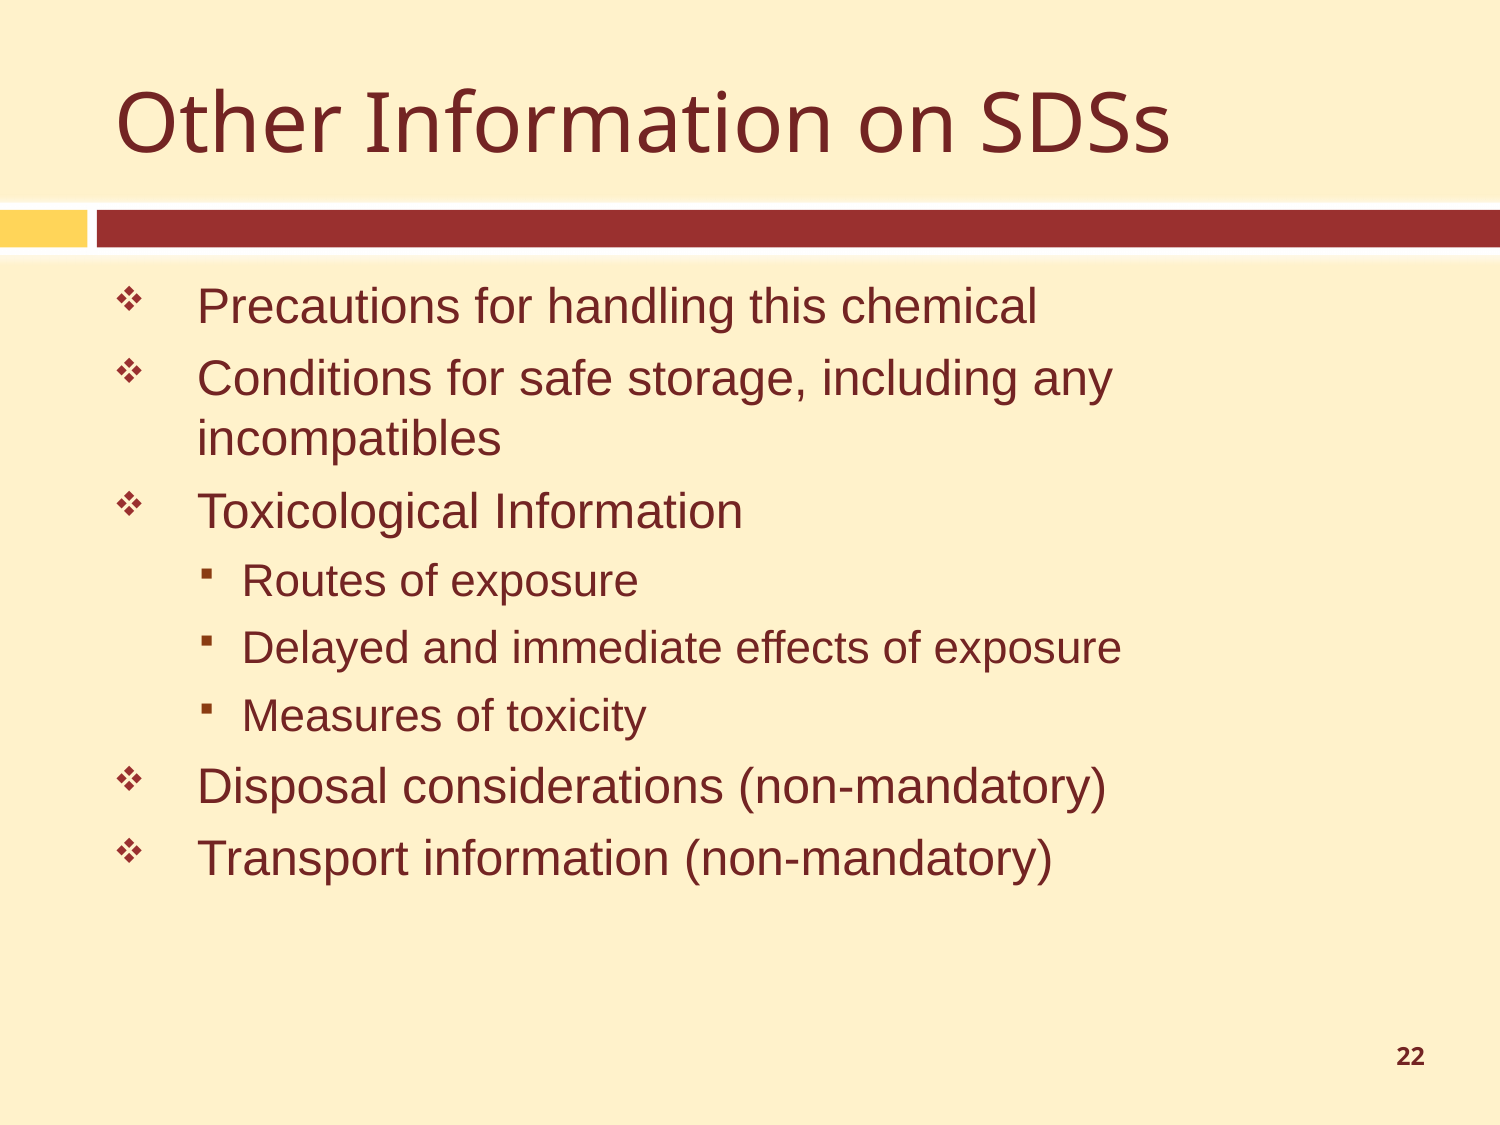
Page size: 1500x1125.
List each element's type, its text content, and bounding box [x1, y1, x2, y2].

title Other Information on SDSs [99, 37, 1438, 200]
list Precautions for handling this chemical Conditions for safe storage, including any incompatibles Toxicological Information Routes of exposure Delayed and immediate effects of exposure Measures of toxicity Disposal considerations (non-mandatory) Transport information (non-mandatory) [98, 265, 1413, 1011]
